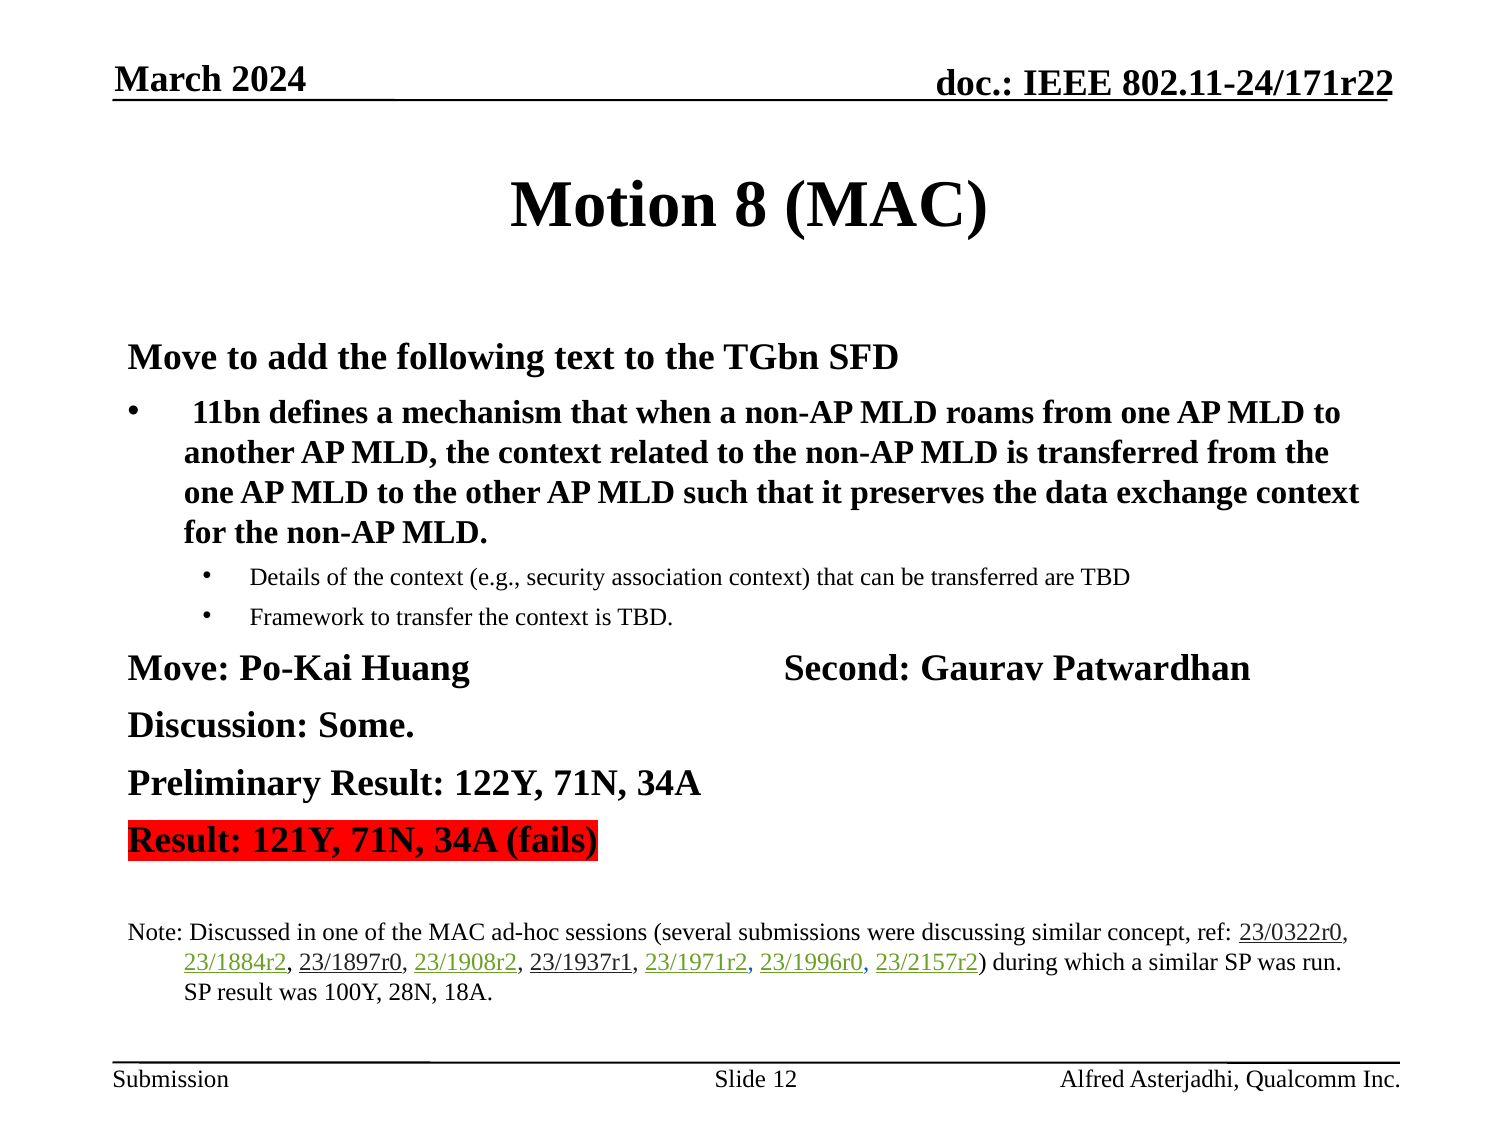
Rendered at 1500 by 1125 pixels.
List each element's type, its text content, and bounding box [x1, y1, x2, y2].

list Move to add the following text to the TGbn SFD 11bn defines a mechanism that when a non-AP MLD roams from one AP MLD to another AP MLD, the context related to the non-AP MLD is transferred from the one AP MLD to the other AP MLD such that it preserves the data exchange context for the non-AP MLD. Details of the context (e.g., security association context) that can be transferred are TBD Framework to transfer the context is TBD. Move: Po-Kai Huang Second: Gaurav Patwardhan Discussion: Some. Preliminary Result: 122Y, 71N, 34A Result: 121Y, 71N, 34A (fails) Note: Discussed in one of the MAC ad-hoc sessions (several submissions were discussing similar concept, ref: 23/0322r0, 23/1884r2, 23/1897r0, 23/1908r2, 23/1937r1, 23/1971r2, 23/1996r0, 23/2157r2) during which a similar SP was run. SP result was 100Y, 28N, 18A. [112, 324, 1388, 1051]
slide_number Slide 12 [712, 1061, 800, 1123]
title Motion 8 (MAC) [112, 112, 1388, 288]
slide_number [114, 54, 423, 100]
footer Alfred Asterjadhi, Qualcomm Inc. [878, 1061, 1402, 1093]
